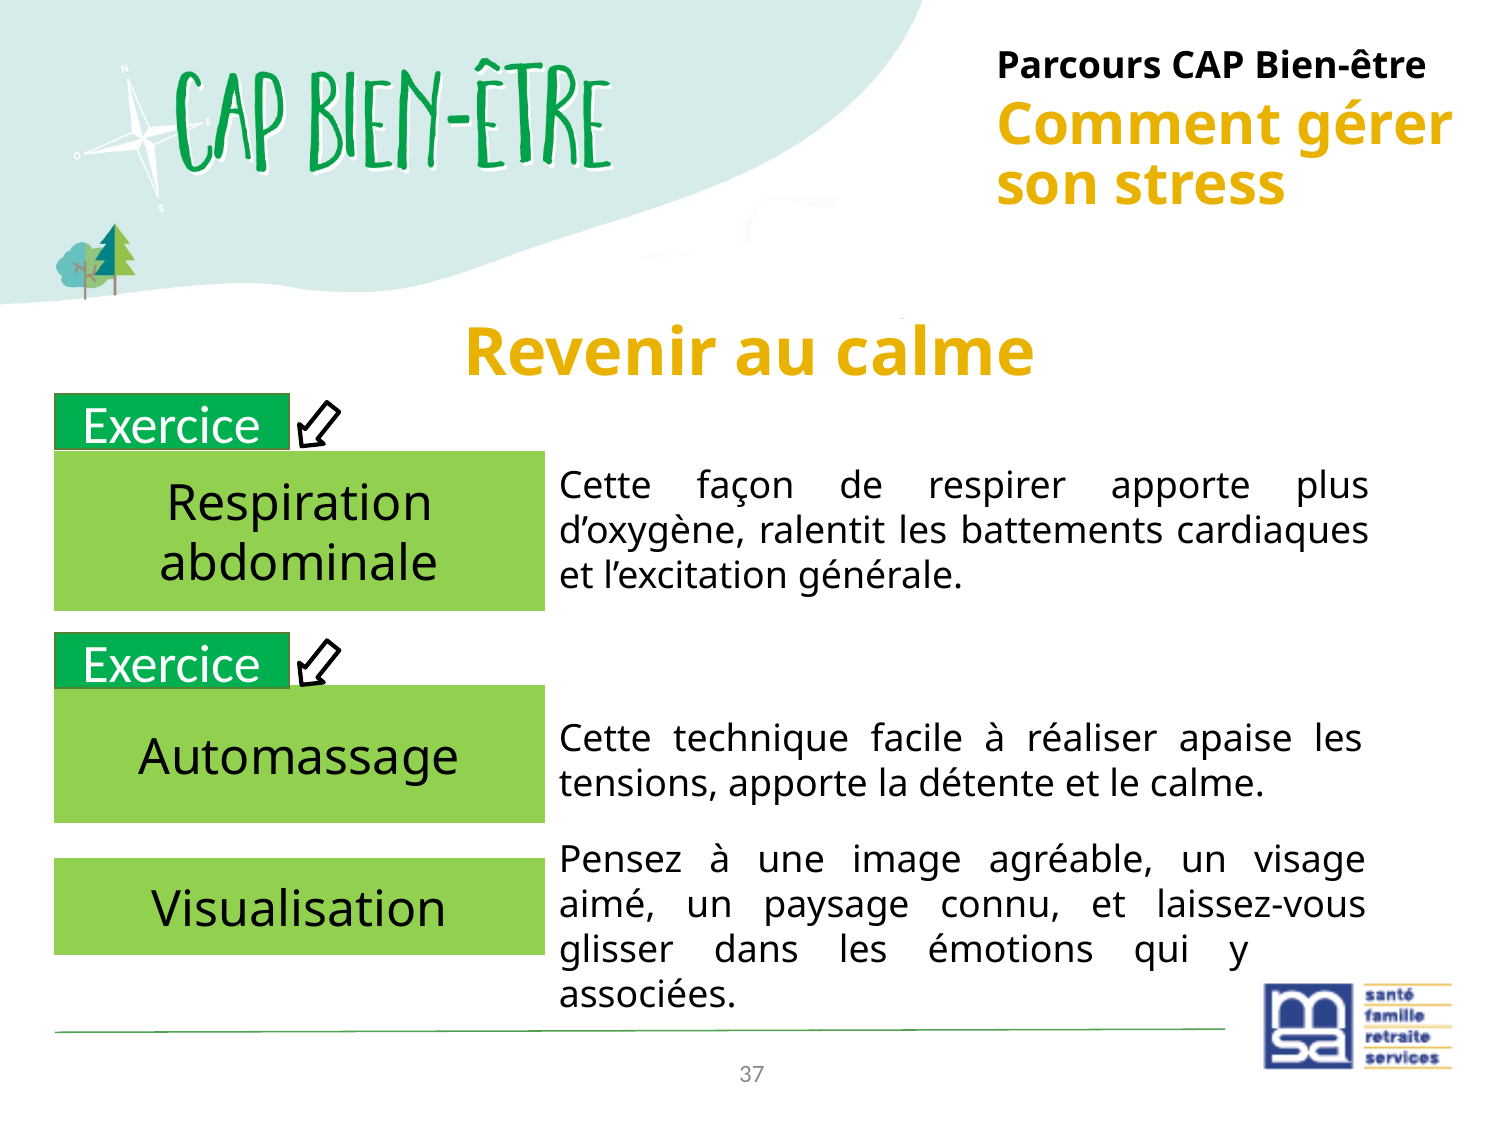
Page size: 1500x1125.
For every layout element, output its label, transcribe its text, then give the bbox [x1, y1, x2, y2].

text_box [54, 1028, 1226, 1033]
text_box [297, 400, 342, 449]
text_box Exercice [54, 394, 289, 450]
text_box [297, 638, 342, 687]
text_box Cette technique facile à réaliser apaise les tensions, apporte la détente et le calme. [544, 706, 1379, 811]
picture [1250, 929, 1476, 1125]
text_box Parcours CAP Bien-être [968, 34, 1455, 94]
slide_number – 37 [560, 1027, 1245, 1042]
text_box Exercice [54, 632, 289, 688]
text_box Visualisation [54, 859, 543, 954]
text_box Comment gérer son stress [971, 82, 1479, 232]
text_box 37 [54, 1042, 1245, 1103]
text_box Cette façon de respirer apporte plus d’oxygène, ralentit les battements cardiaques et l’excitation générale. [544, 454, 1385, 598]
text_box Revenir au calme [0, 302, 1500, 408]
picture [0, 0, 941, 320]
text_box Respiration abdominale [54, 452, 544, 610]
text_box Pensez à une image agréable, un visage aimé, un paysage connu, et laissez-vous glisser dans les émotions qui y sont associées. [543, 827, 1382, 988]
text_box Automassage [54, 686, 544, 823]
